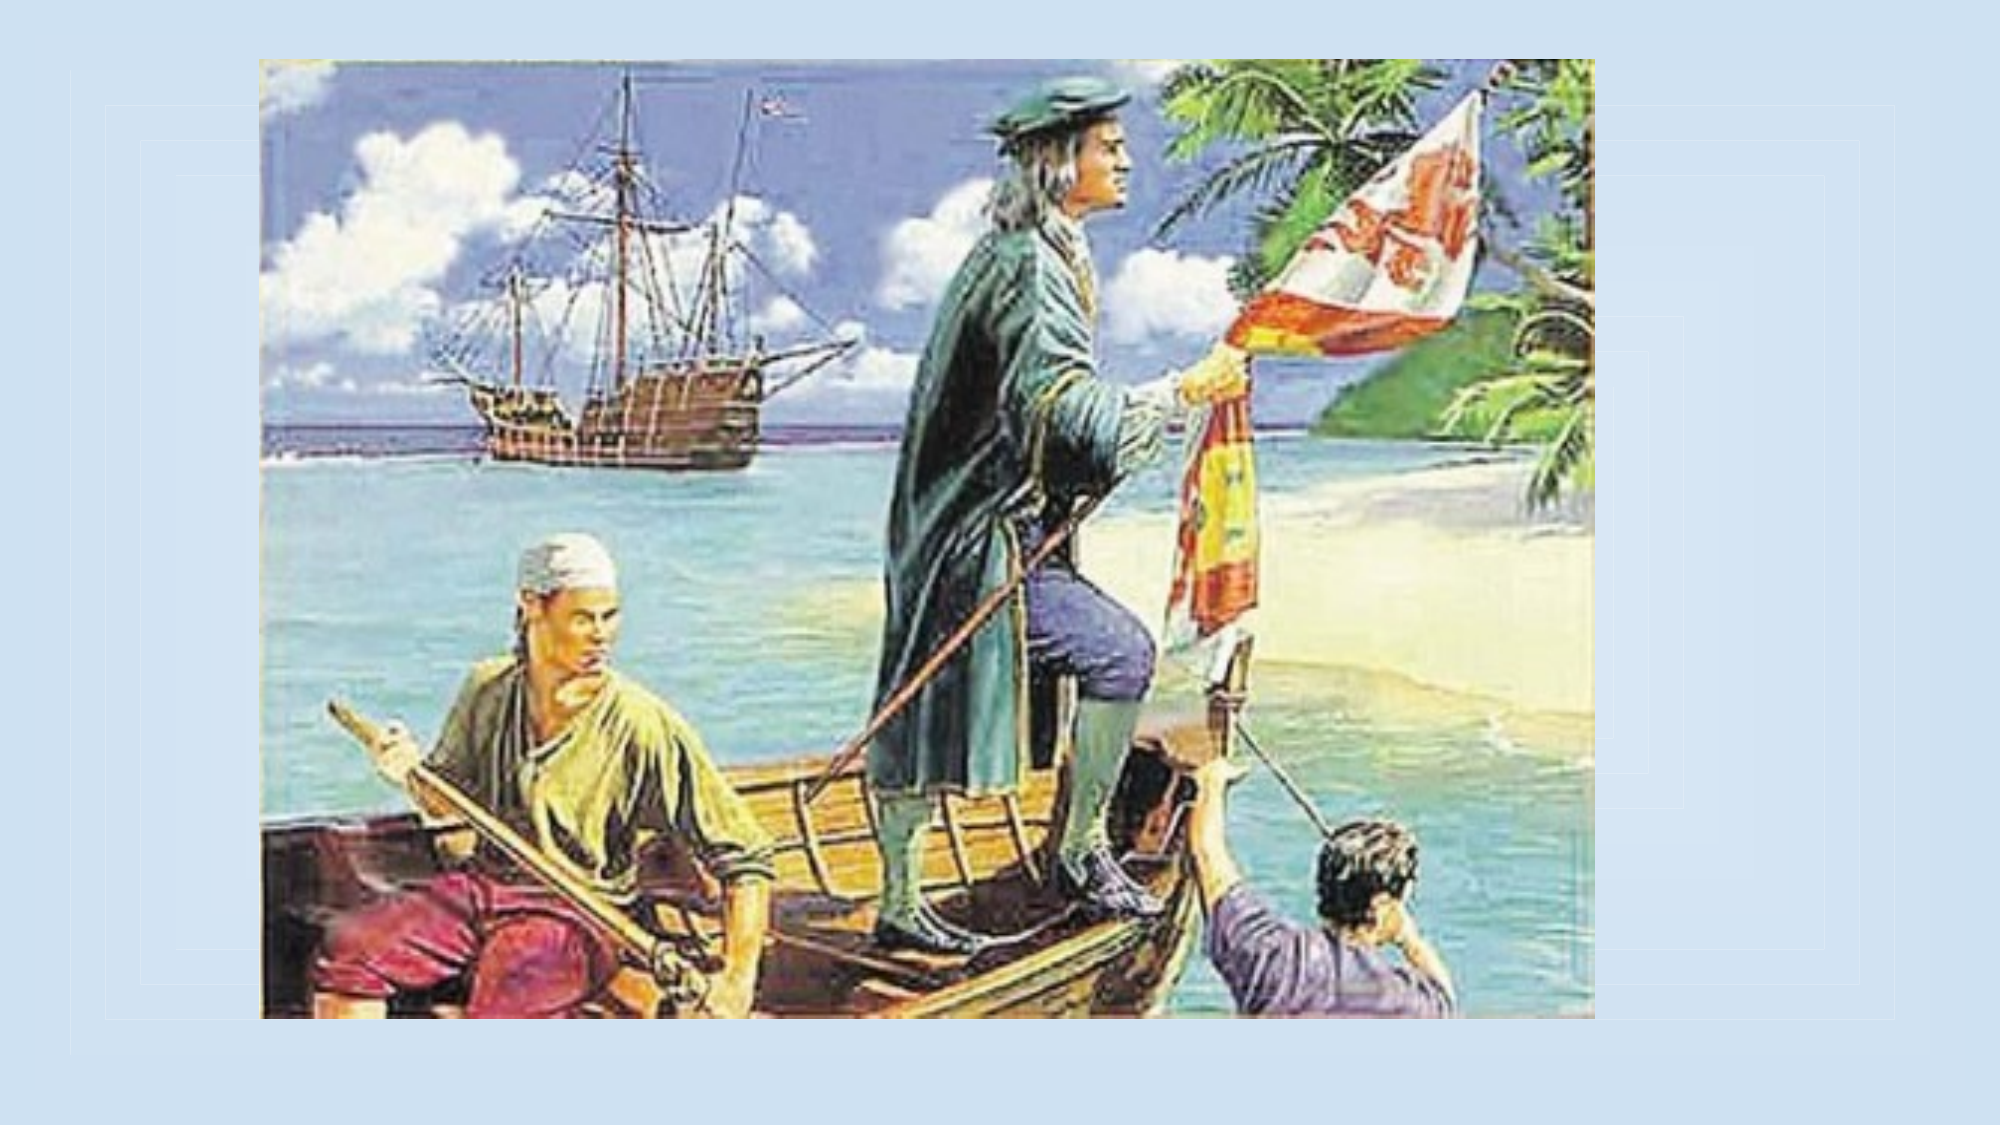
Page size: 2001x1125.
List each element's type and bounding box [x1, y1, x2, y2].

picture [259, 59, 1595, 1019]
